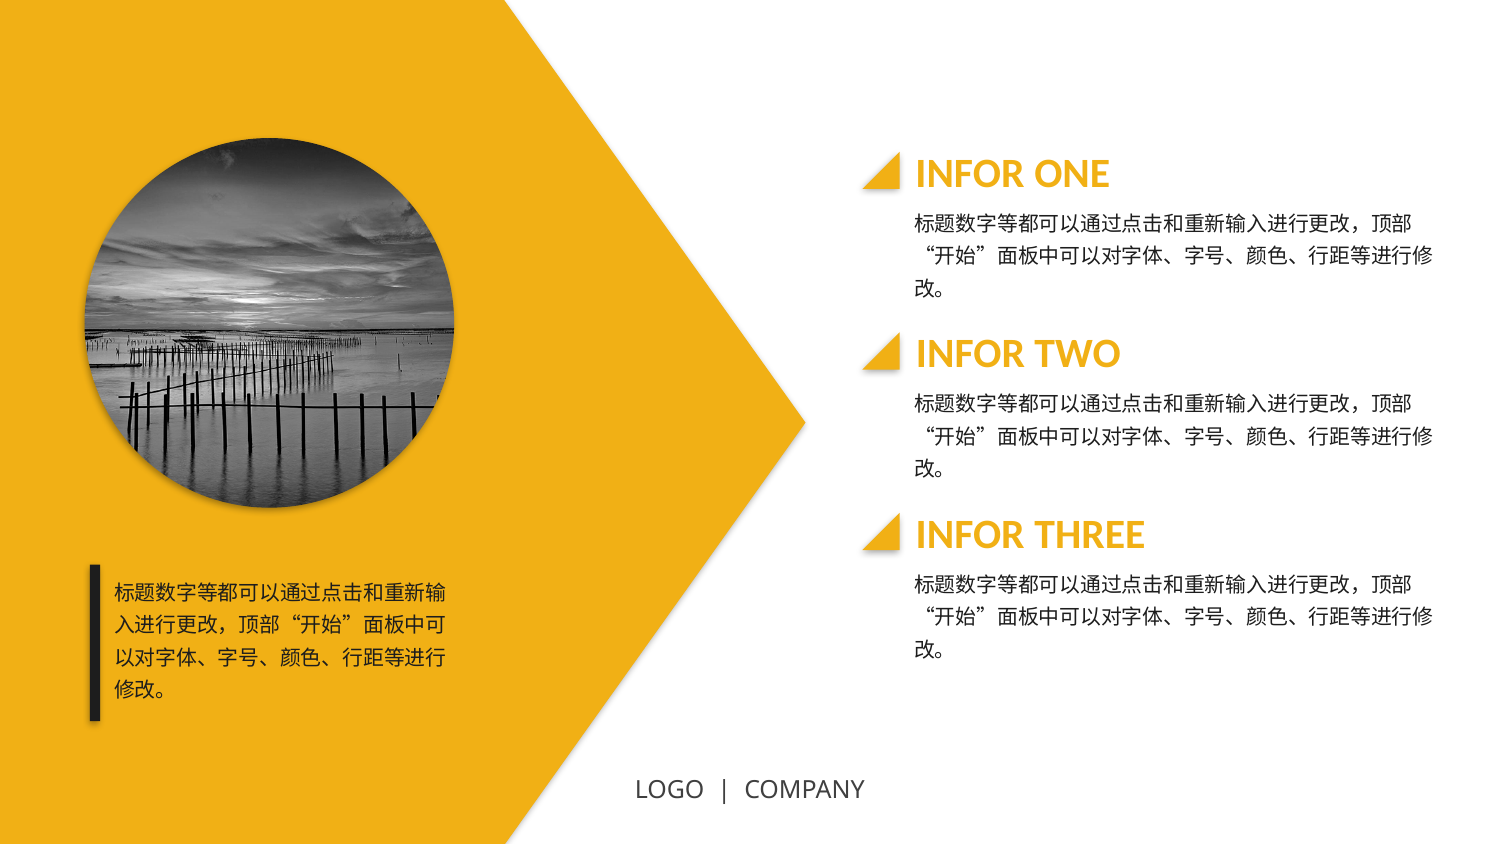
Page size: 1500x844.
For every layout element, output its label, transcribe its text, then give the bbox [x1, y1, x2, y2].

text_box [861, 331, 901, 371]
text_box INFOR THREE [900, 499, 1161, 556]
text_box [861, 512, 901, 551]
text_box [89, 564, 101, 722]
text_box 标题数字等都可以通过点击和重新输入进行更改，顶部“开始”面板中可以对字体、字号、颜色、行距等进行修改。 [101, 564, 464, 710]
text_box INFOR ONE [900, 138, 1126, 195]
text_box LOGO | COMPANY [594, 771, 906, 811]
text_box 标题数字等都可以通过点击和重新输入进行更改，顶部“开始”面板中可以对字体、字号、颜色、行距等进行修改。 [899, 195, 1460, 308]
text_box 标题数字等都可以通过点击和重新输入进行更改，顶部“开始”面板中可以对字体、字号、颜色、行距等进行修改。 [899, 376, 1460, 489]
text_box [83, 137, 455, 509]
text_box [861, 151, 901, 190]
text_box INFOR TWO [901, 318, 1136, 376]
text_box 标题数字等都可以通过点击和重新输入进行更改，顶部“开始”面板中可以对字体、字号、颜色、行距等进行修改。 [899, 556, 1460, 669]
text_box [0, 0, 807, 844]
